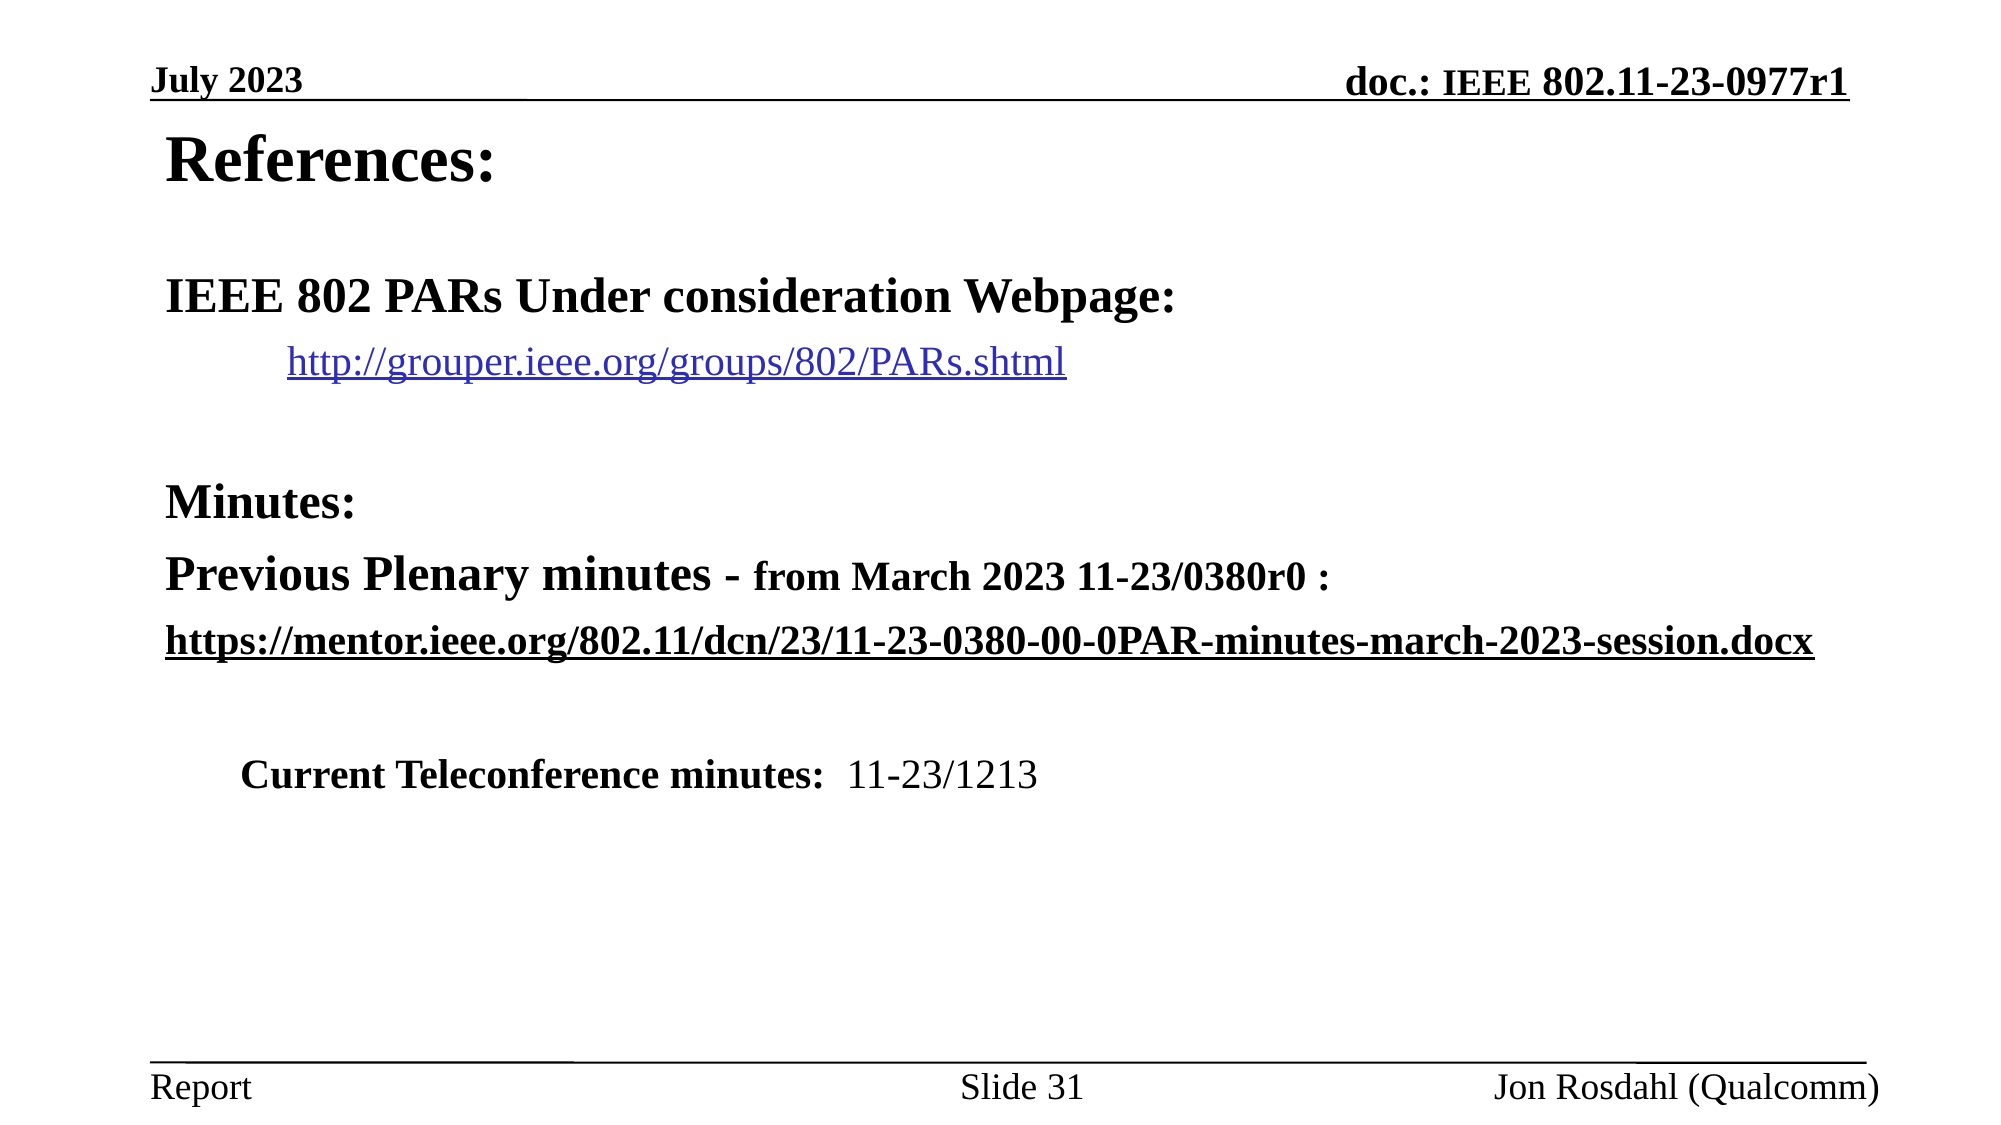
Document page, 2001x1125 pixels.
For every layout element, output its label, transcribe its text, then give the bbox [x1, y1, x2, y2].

title References: [149, 112, 1850, 197]
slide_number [149, 49, 431, 100]
list IEEE 802 PARs Under consideration Webpage: http://grouper.ieee.org/groups/802/PARs.shtml Minutes: Previous Plenary minutes - from March 2023 11-23/0380r0 : https://mentor.ieee.org/802.11/dcn/23/11-23-0380-00-0PAR-minutes-march-2023-session.docx Current Teleconference minutes: 11-23/1213 [149, 255, 1881, 1000]
slide_number Slide 31 [950, 1061, 1095, 1125]
footer Jon Rosdahl (Qualcomm) [1436, 1061, 1881, 1108]
